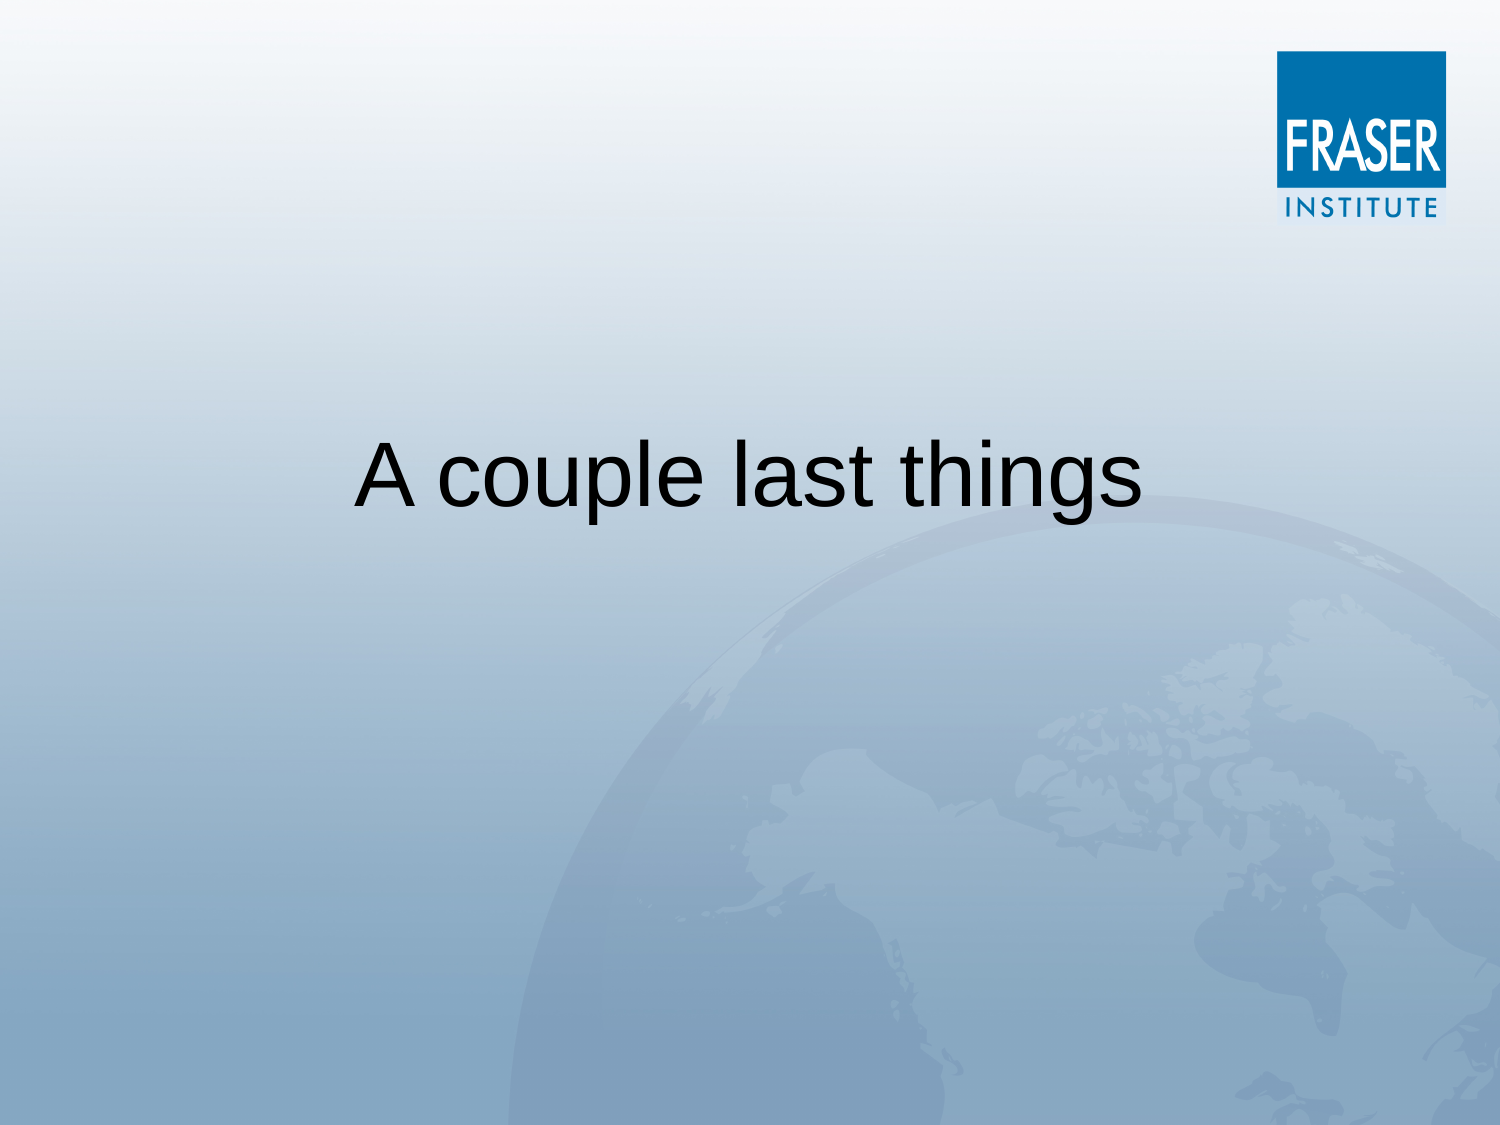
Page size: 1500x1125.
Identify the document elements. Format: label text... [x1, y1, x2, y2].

picture [0, 0, 1500, 1125]
title A couple last things [112, 349, 1388, 591]
